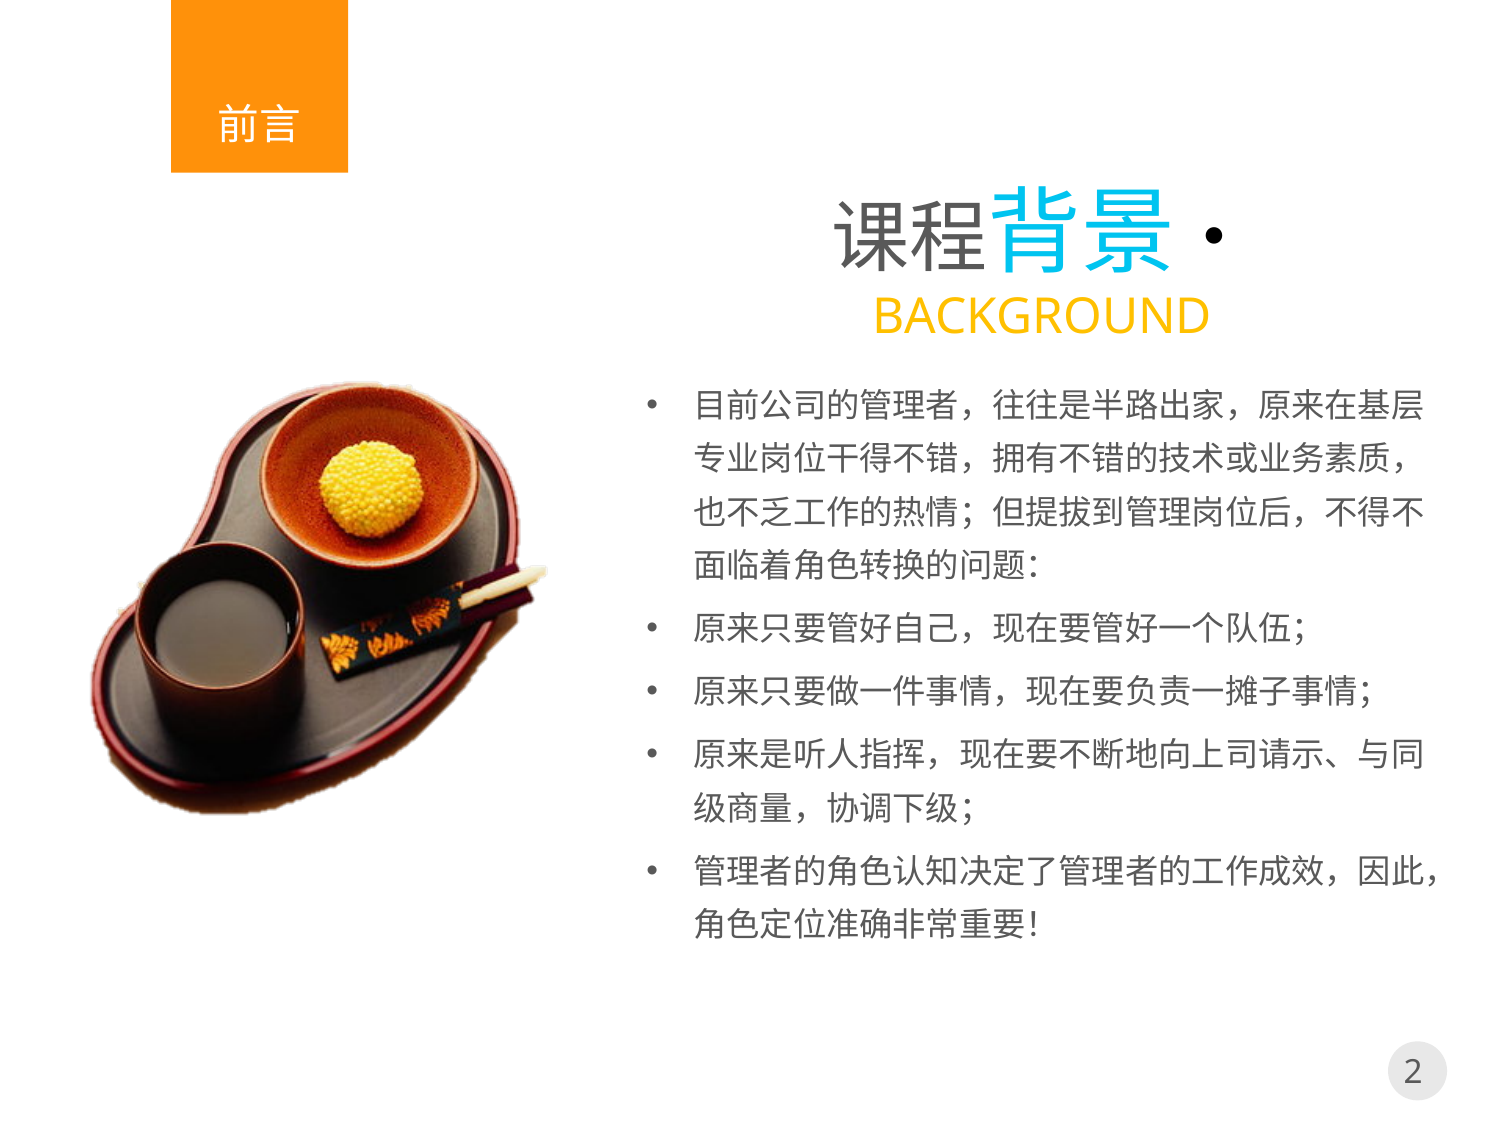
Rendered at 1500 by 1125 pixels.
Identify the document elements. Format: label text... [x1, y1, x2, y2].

picture [70, 343, 568, 837]
title 课程背景• BACKGROUND [631, 164, 1454, 352]
text_box 目前公司的管理者，往往是半路出家，原来在基层专业岗位干得不错，拥有不错的技术或业务素质，也不乏工作的热情；但提拔到管理岗位后，不得不面临着角色转换的问题： 原来只要管好自己，现在要管好一个队伍； 原来只要做一件事情，现在要负责一摊子事情； 原来是听人指挥，现在要不断地向上司请示、与同级商量，协调下级； 管理者的角色认知决定了管理者的工作成效，因此，角色定位准确非常重要！ [631, 363, 1471, 951]
